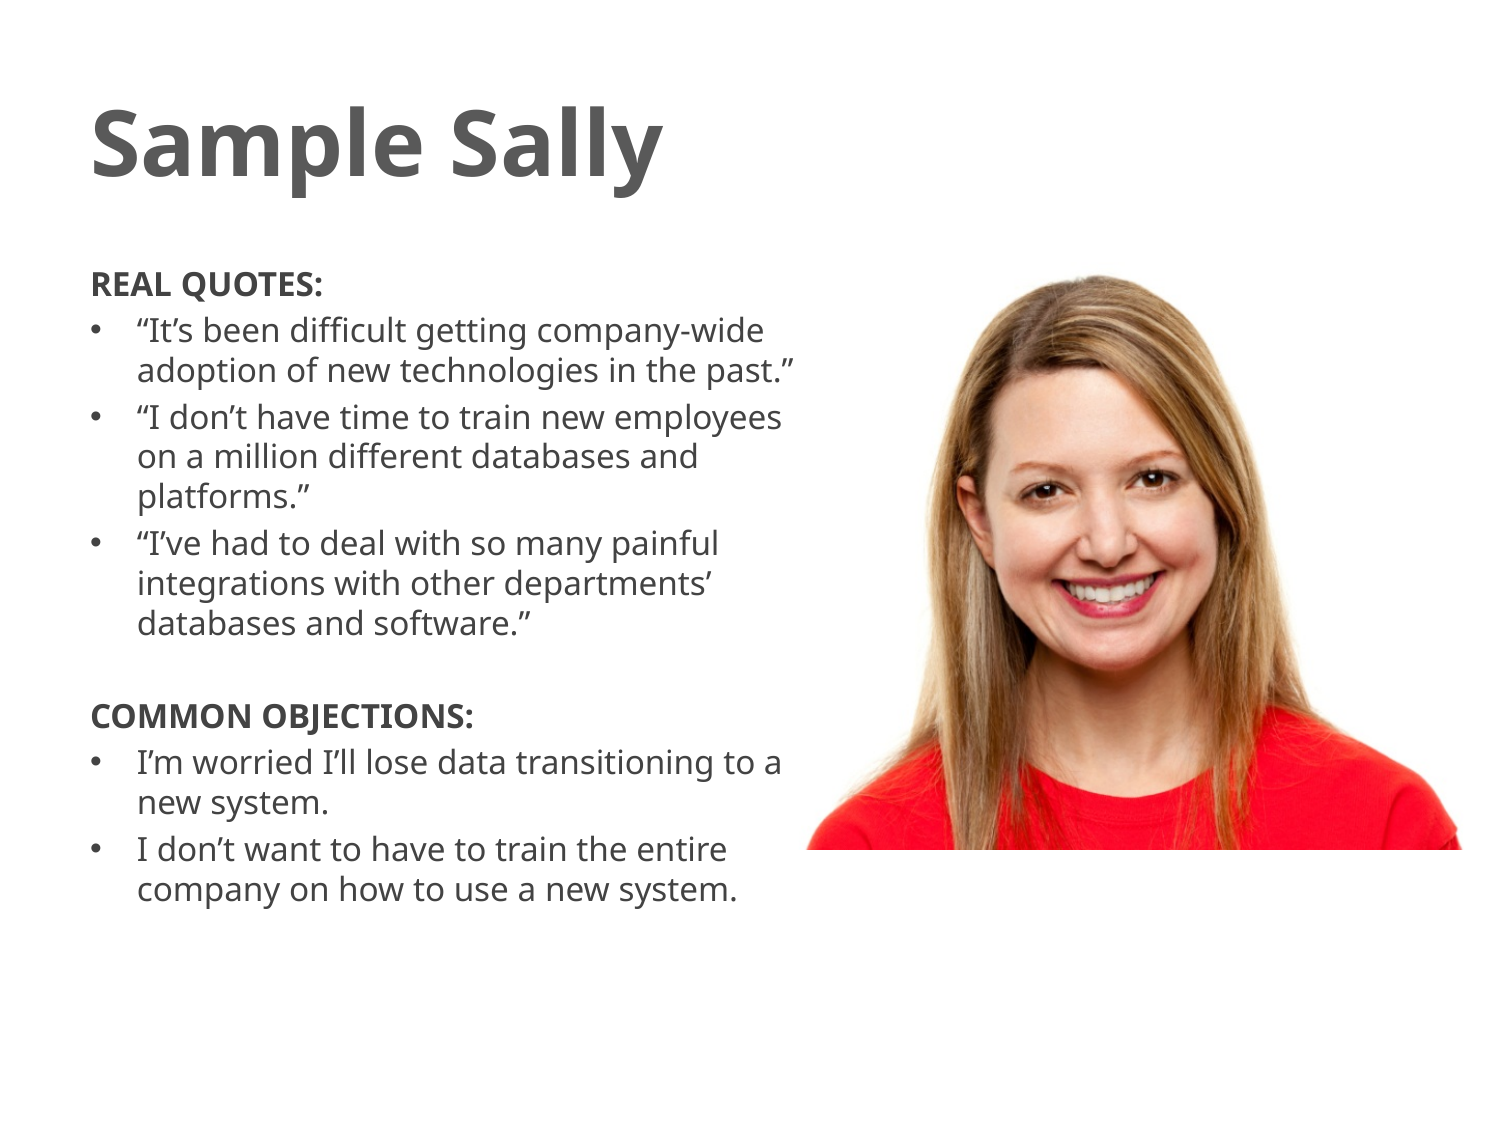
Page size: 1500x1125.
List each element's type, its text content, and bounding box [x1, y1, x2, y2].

title Sample Sally [75, 44, 850, 236]
picture [766, 262, 1500, 851]
list REAL QUOTES: “It’s been difficult getting company-wide adoption of new technologies in the past.” “I don’t have time to train new employees on a million different databases and platforms.” “I’ve had to deal with so many painful integrations with other departments’ databases and software.” COMMON OBJECTIONS: I’m worried I’ll lose data transitioning to a new system. I don’t want to have to train the entire company on how to use a new system. [75, 255, 813, 1025]
